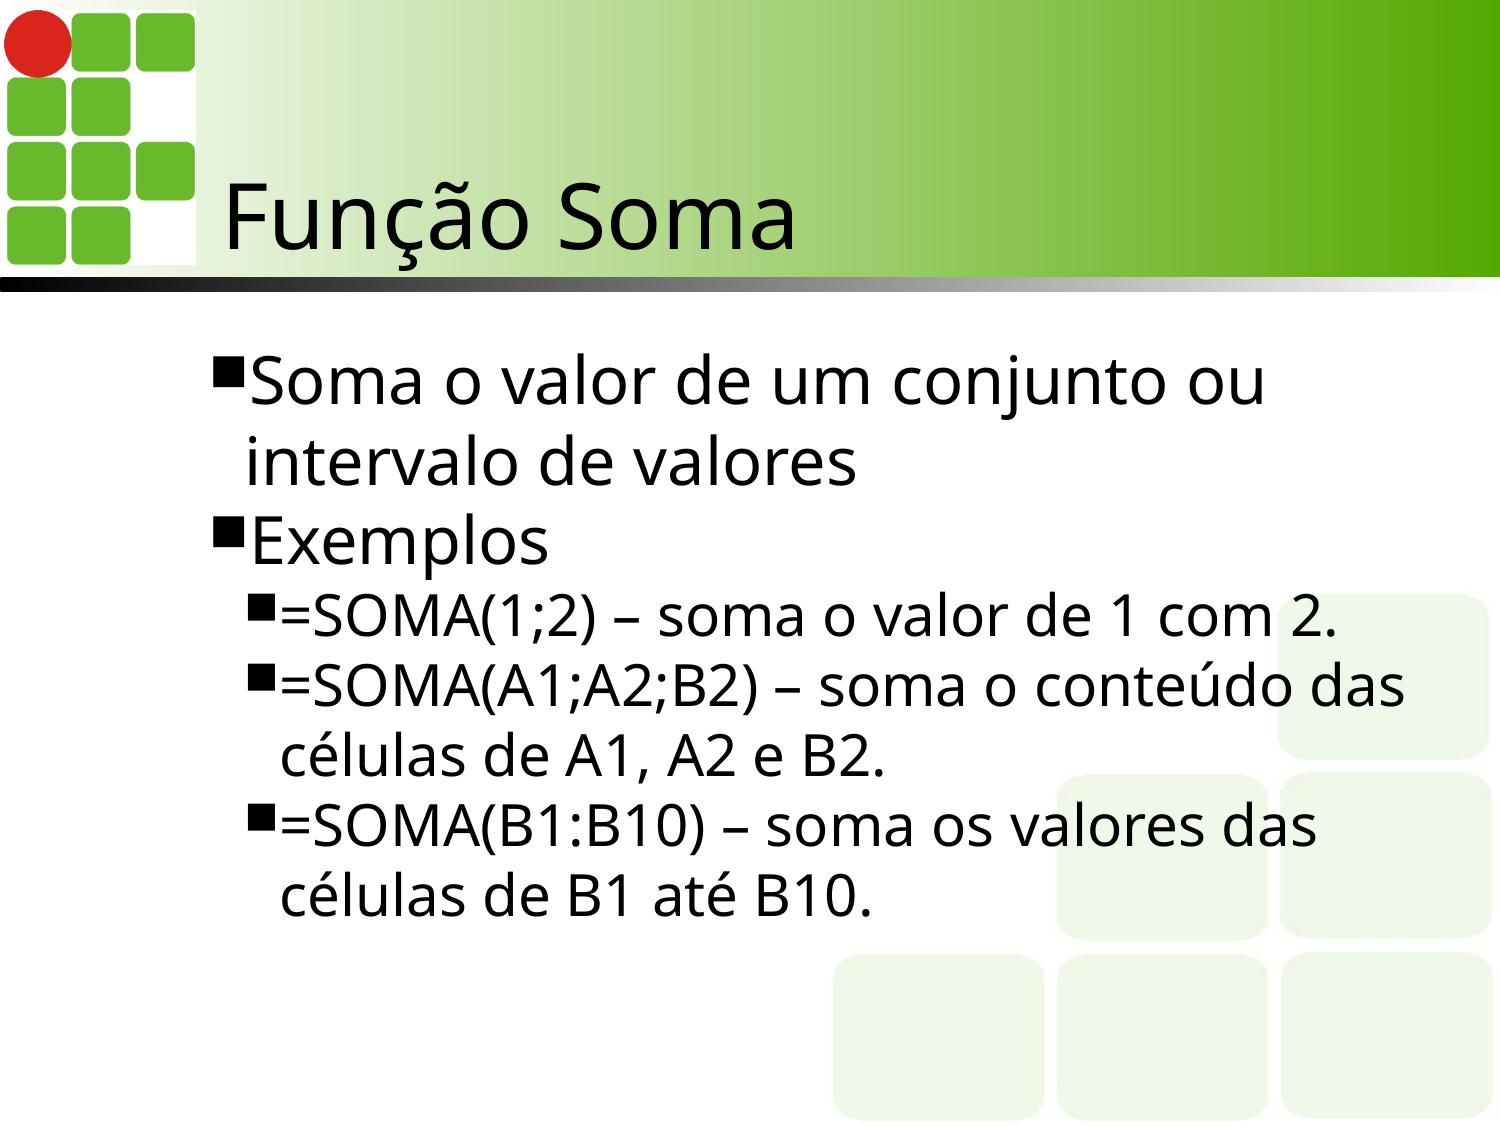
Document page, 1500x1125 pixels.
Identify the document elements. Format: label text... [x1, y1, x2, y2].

text_box Soma o valor de um conjunto ou intervalo de valores Exemplos =SOMA(1;2) – soma o valor de 1 com 2. =SOMA(A1;A2;B2) – soma o conteúdo das células de A1, A2 e B2. =SOMA(B1:B10) – soma os valores das células de B1 até B10. [193, 331, 1469, 1006]
text_box Função Soma [206, 35, 1467, 275]
picture [4, 10, 196, 265]
picture [738, 547, 1500, 1125]
